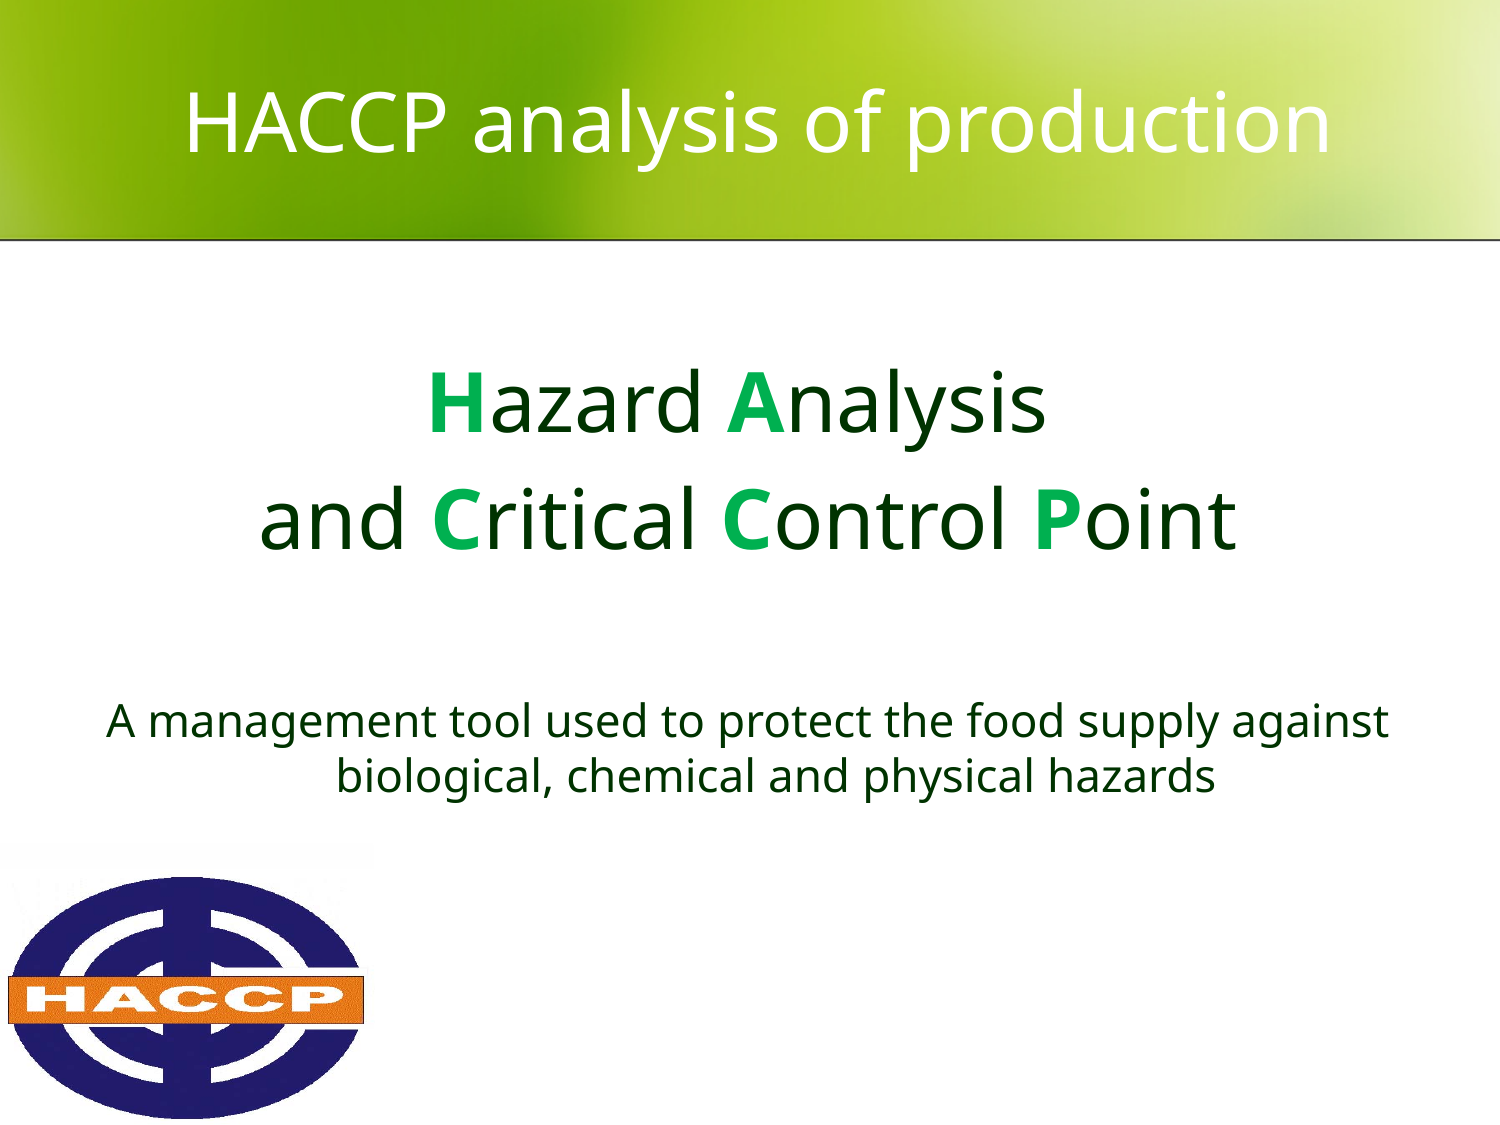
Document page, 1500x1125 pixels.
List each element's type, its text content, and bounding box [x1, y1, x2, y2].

picture [0, 0, 1500, 1125]
list Hazard Analysis and Critical Control Point A management tool used to protect the food supply against biological, chemical and physical hazards [76, 250, 1420, 938]
title HACCP analysis of production [98, 62, 1419, 176]
